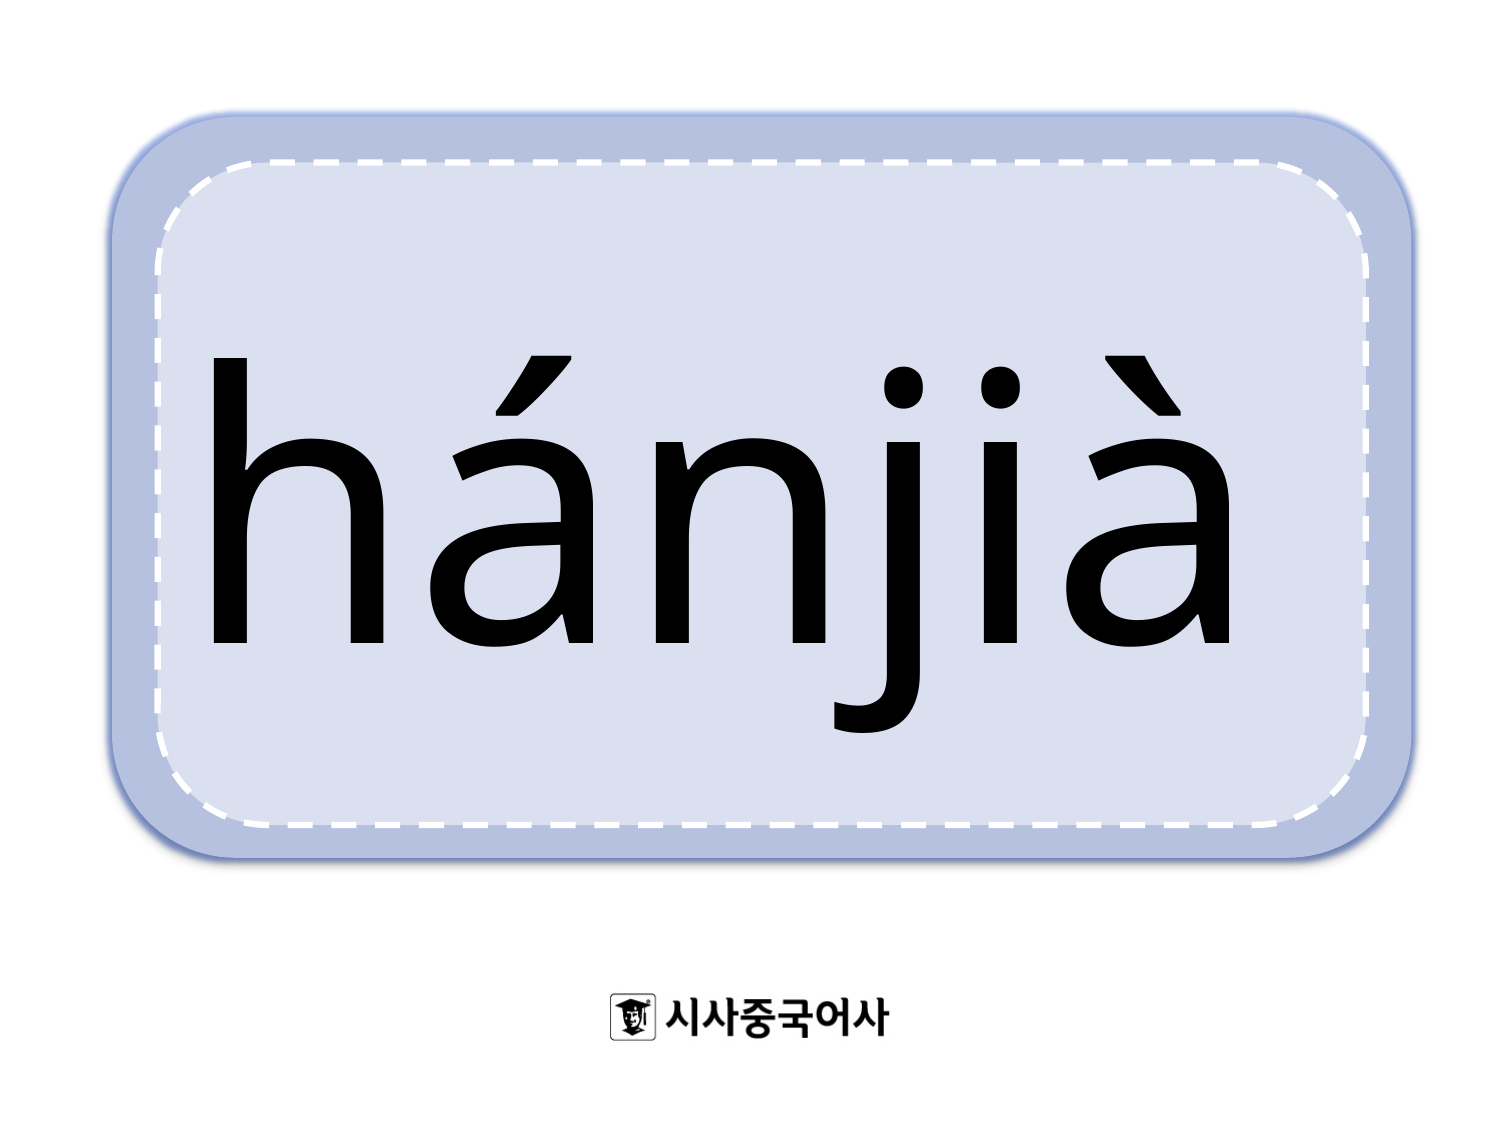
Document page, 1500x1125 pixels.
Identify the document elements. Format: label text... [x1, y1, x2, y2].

text_box hánjià [157, 162, 1366, 825]
picture [602, 987, 898, 1047]
